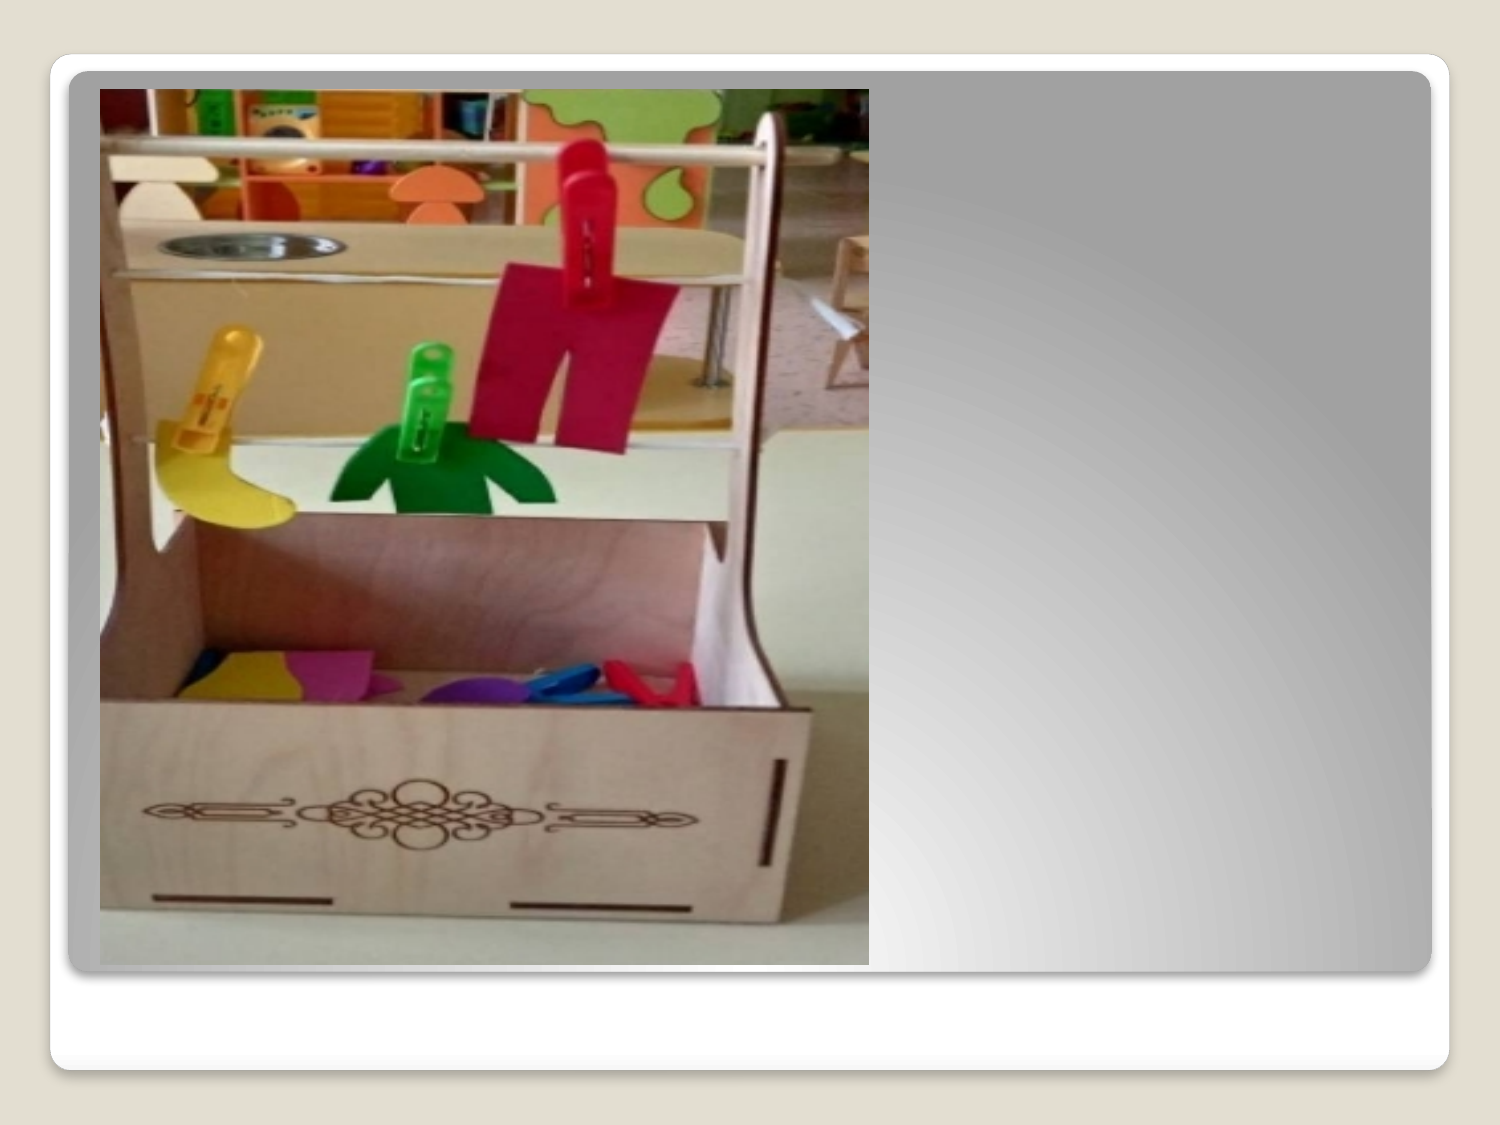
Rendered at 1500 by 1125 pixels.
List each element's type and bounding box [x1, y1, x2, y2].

picture [100, 89, 869, 965]
